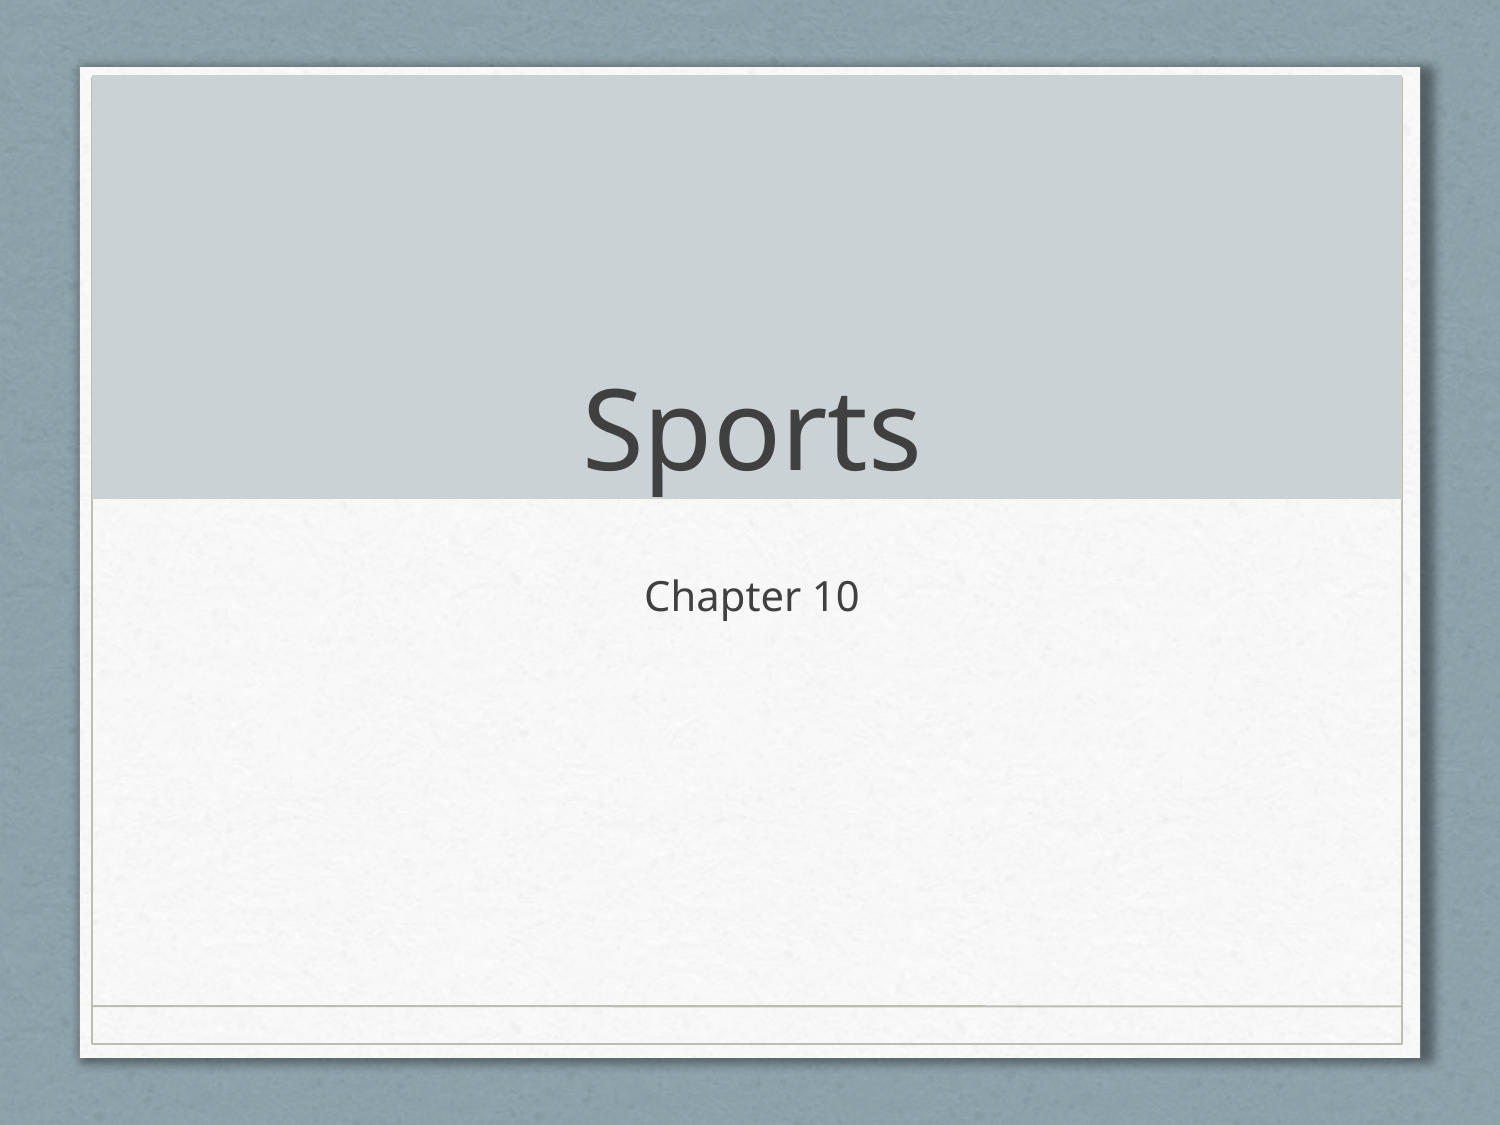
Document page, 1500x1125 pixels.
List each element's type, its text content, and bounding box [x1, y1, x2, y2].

subtitle Chapter 10 [150, 562, 1355, 850]
title Sports [150, 184, 1355, 500]
picture [79, 67, 1421, 1058]
